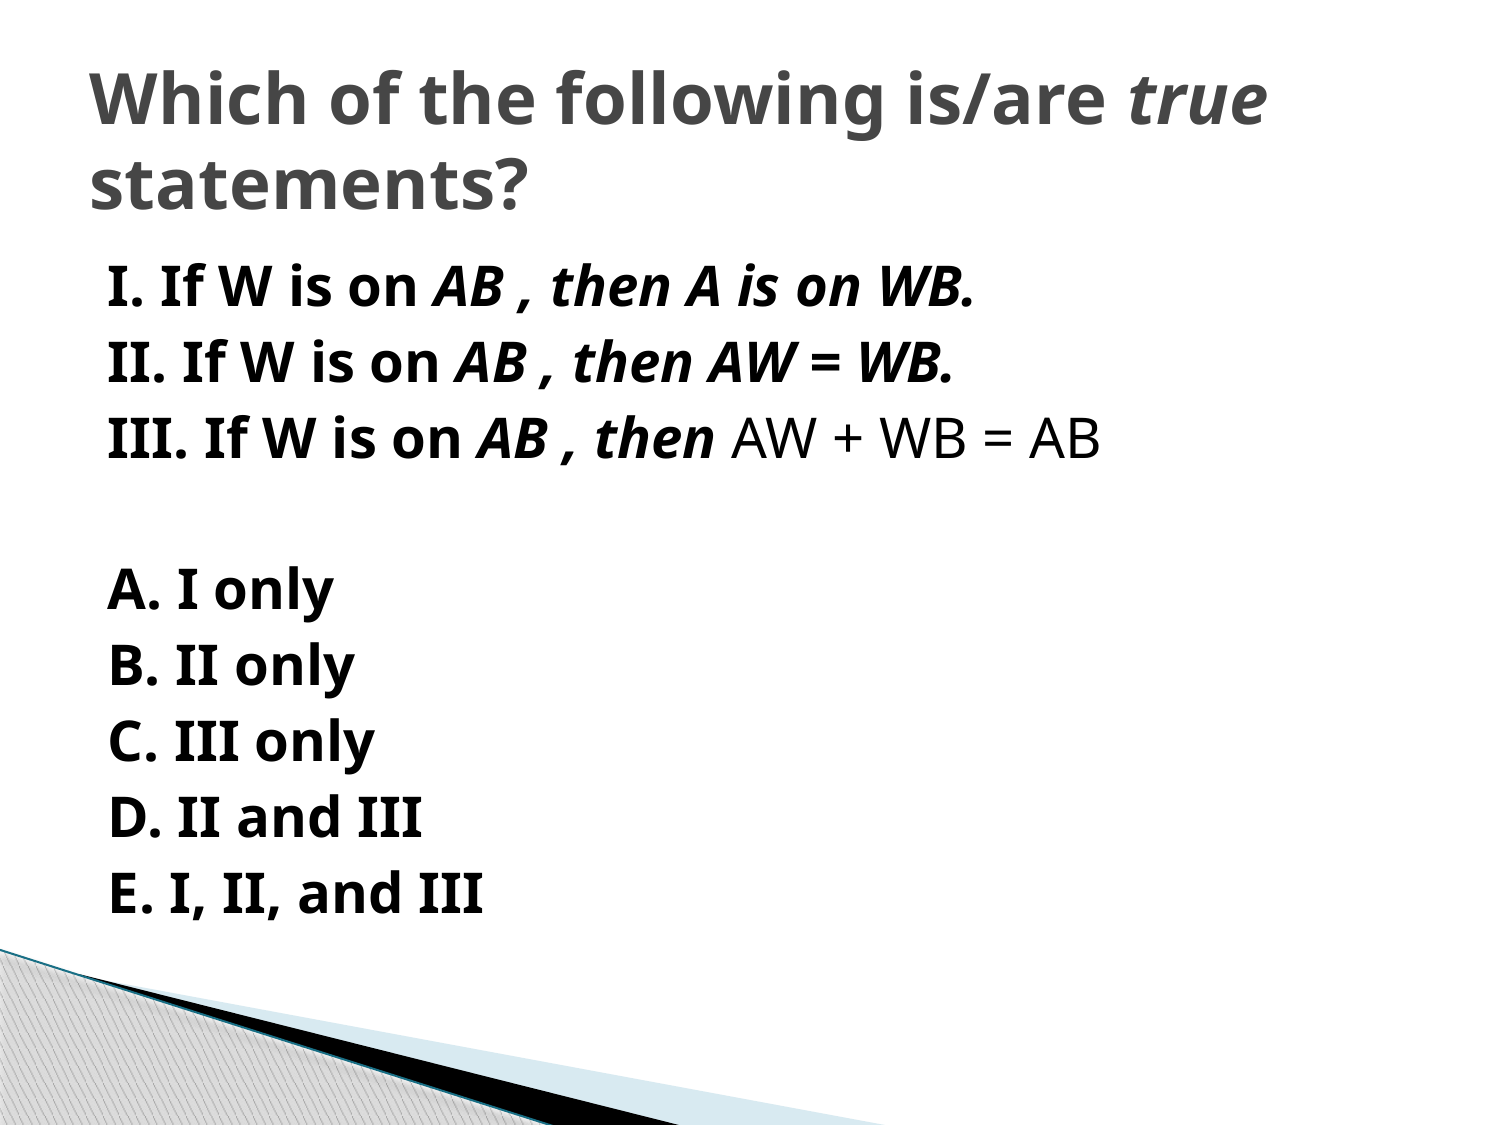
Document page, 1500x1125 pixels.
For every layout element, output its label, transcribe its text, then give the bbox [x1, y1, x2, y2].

list I. If W is on AB , then A is on WB. II. If W is on AB , then AW = WB. III. If W is on AB , then AW + WB = AB A. I only B. II only C. III only D. II and III E. I, II, and III [75, 243, 1425, 986]
title Which of the following is/are true statements? [75, 45, 1425, 233]
